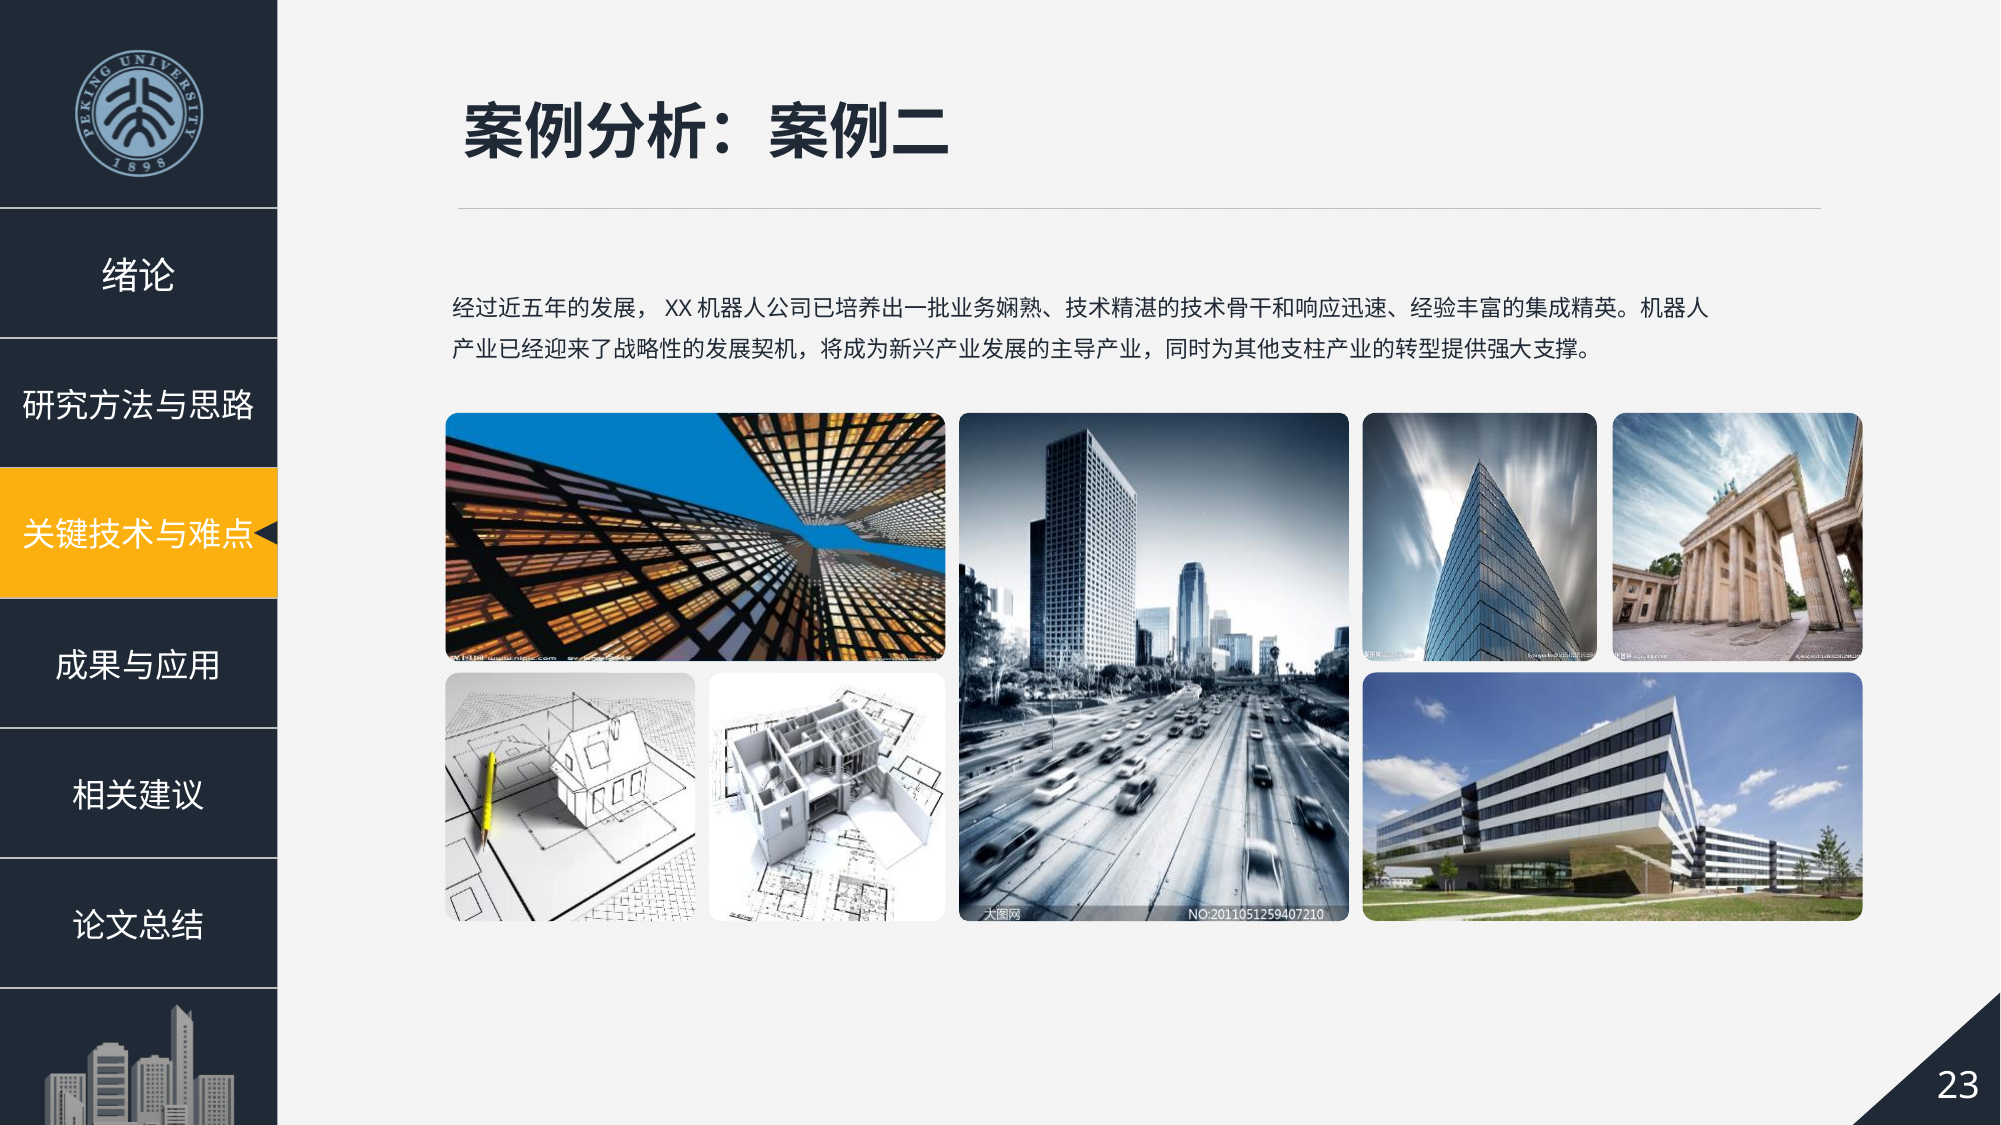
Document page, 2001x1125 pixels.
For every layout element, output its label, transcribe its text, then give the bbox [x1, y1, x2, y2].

text_box 案例分析：案例二 [448, 84, 967, 173]
text_box [1361, 671, 1864, 922]
text_box [444, 411, 947, 663]
text_box [444, 671, 697, 923]
text_box [1611, 411, 1864, 663]
text_box [707, 671, 947, 923]
text_box 经过近五年的发展，XX机器人公司已培养出一批业务娴熟、技术精湛的技术骨干和响应迅速、经验丰富的集成精英。机器人产业已经迎来了战略性的发展契机，将成为新兴产业发展的主导产业，同时为其他支柱产业的转型提供强大支撑。 [445, 276, 1733, 367]
picture [16, 1004, 260, 1125]
text_box [1361, 411, 1598, 663]
text_box [958, 411, 1350, 923]
